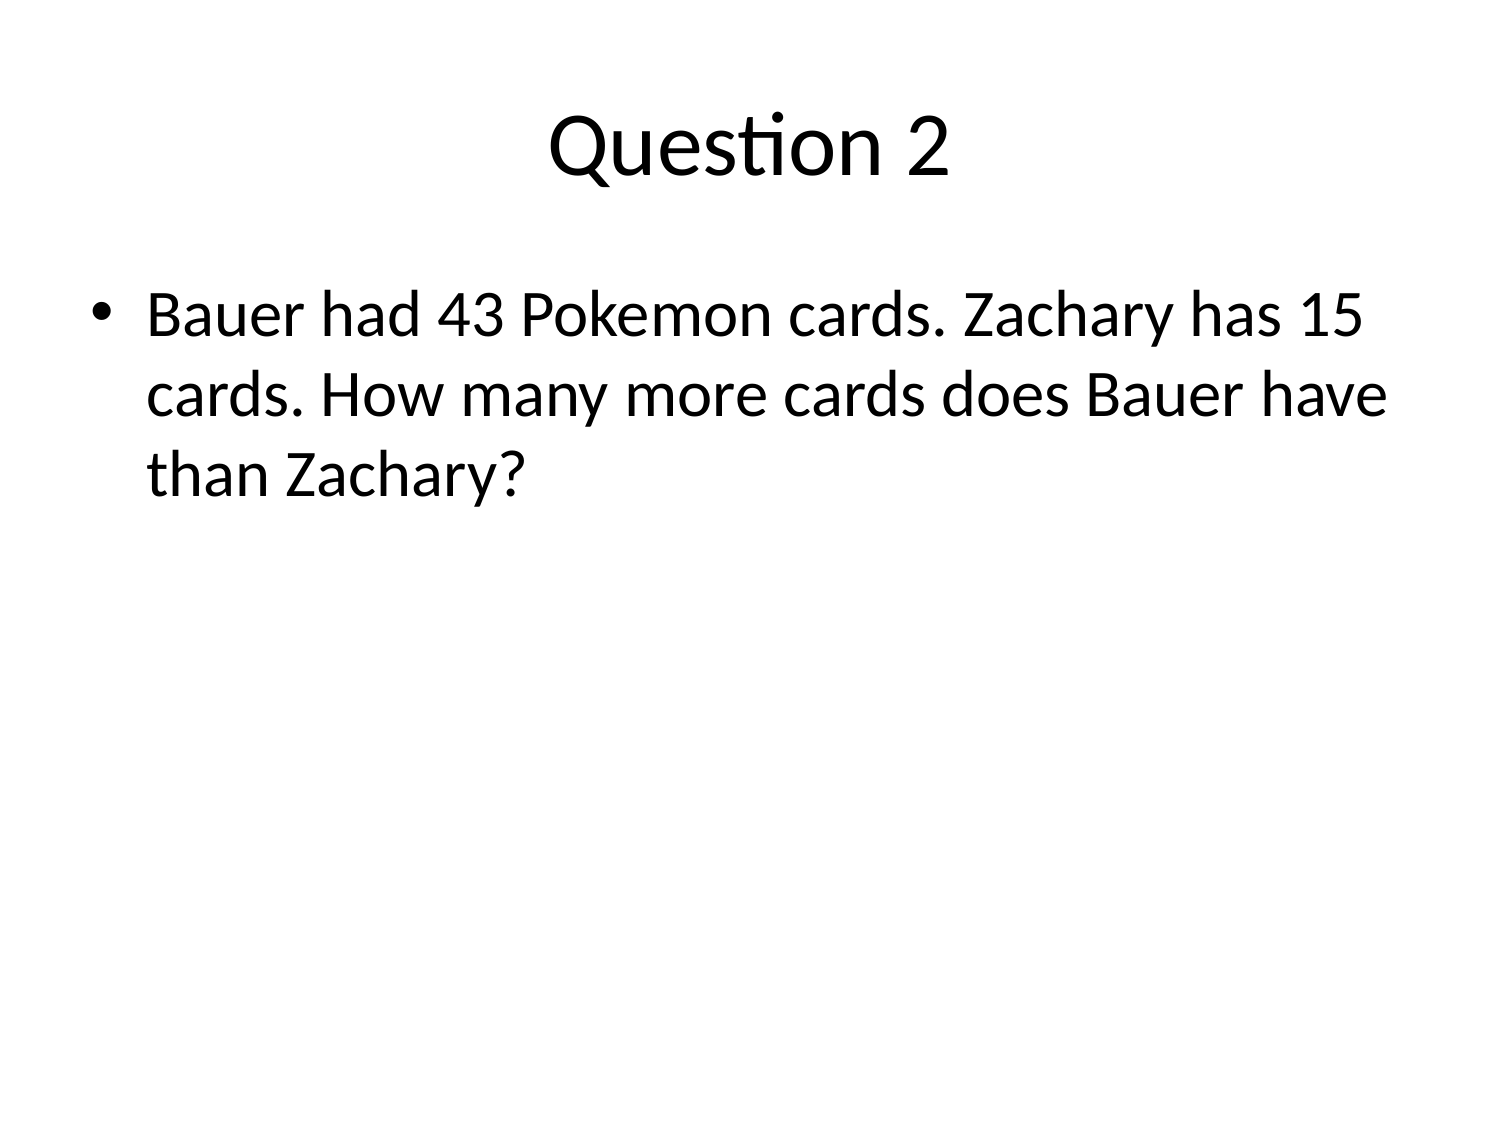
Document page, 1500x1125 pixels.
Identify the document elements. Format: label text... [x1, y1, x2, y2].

title Question 2 [75, 45, 1425, 233]
list Bauer had 43 Pokemon cards. Zachary has 15 cards. How many more cards does Bauer have than Zachary? [75, 262, 1425, 1005]
